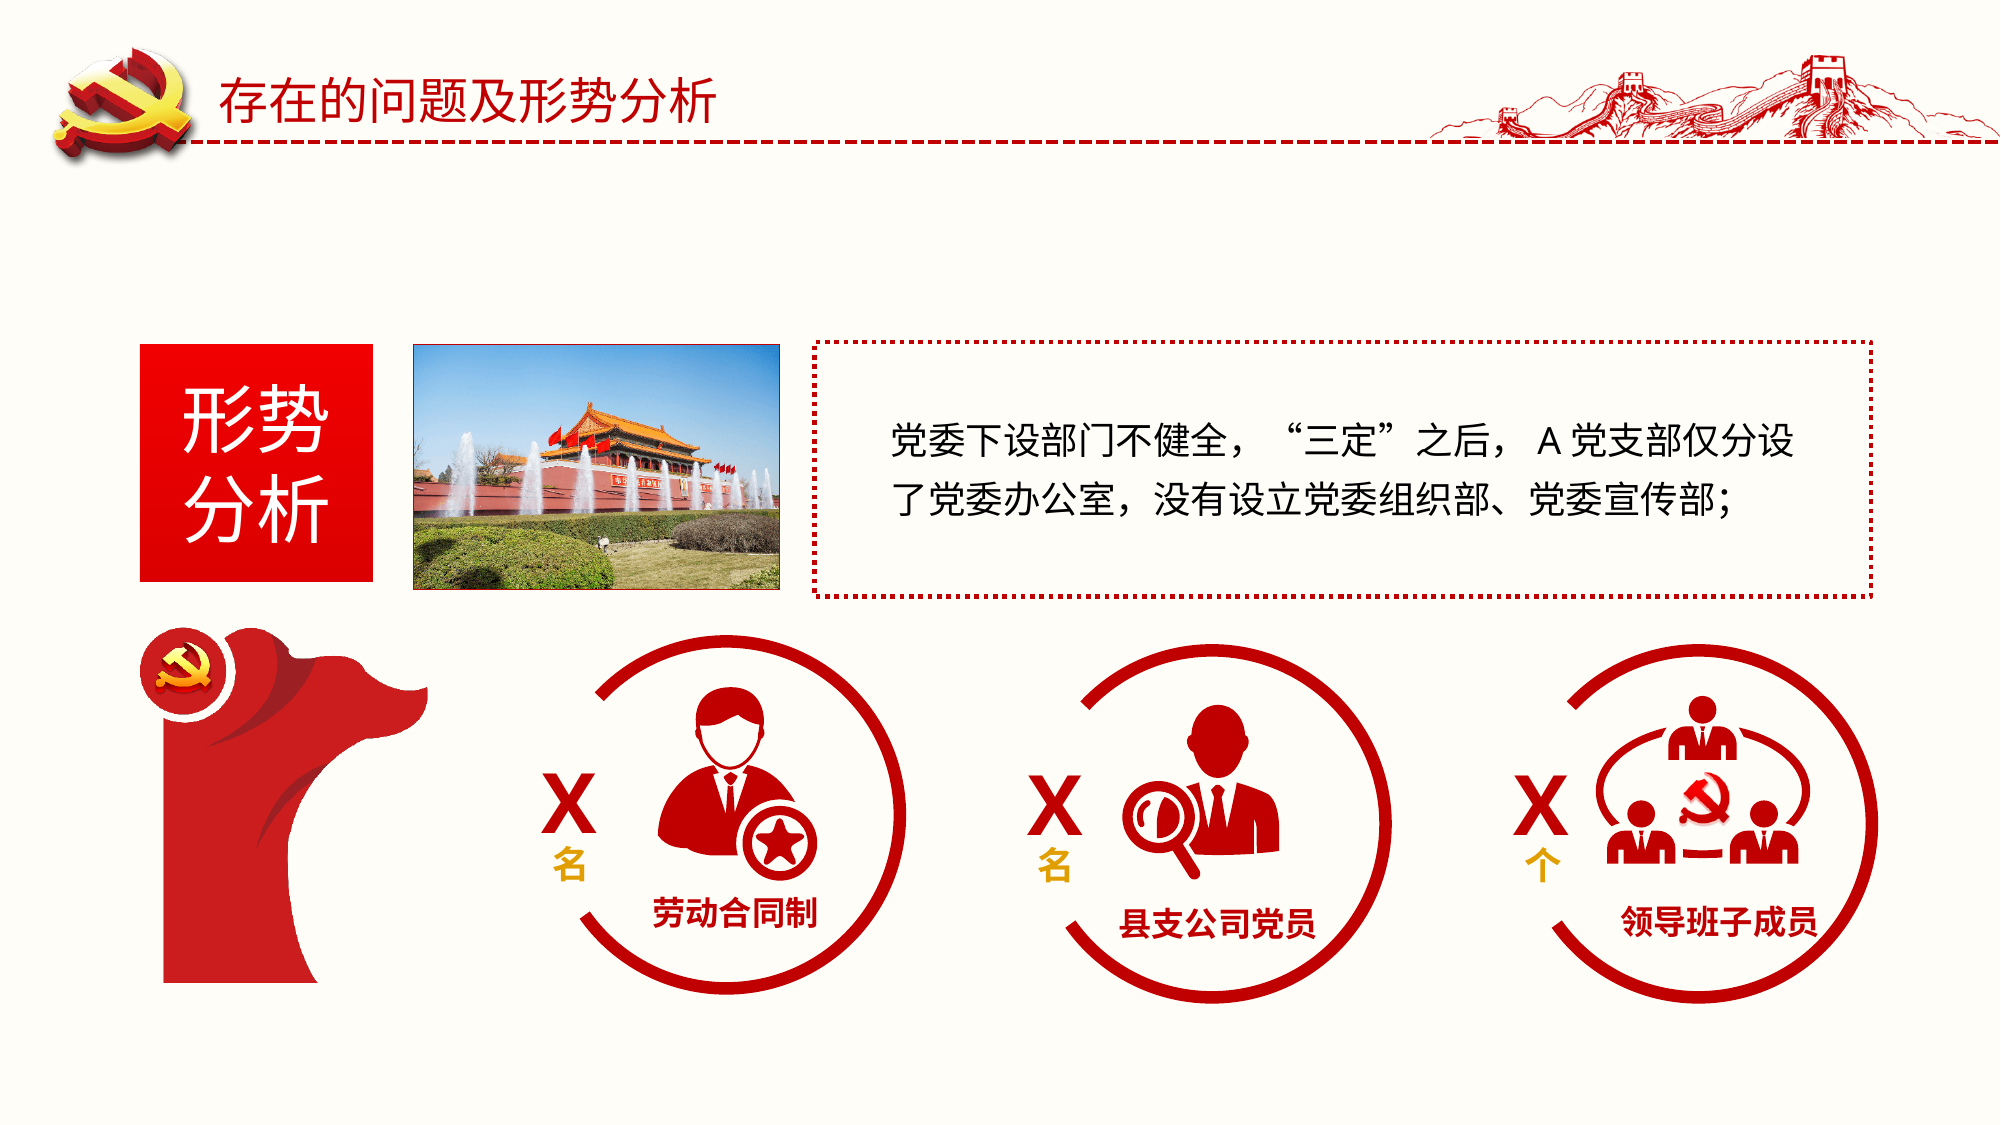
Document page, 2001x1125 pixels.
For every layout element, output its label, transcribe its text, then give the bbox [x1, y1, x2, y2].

picture [1426, 55, 2000, 138]
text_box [1595, 695, 1811, 864]
text_box X [1473, 744, 1595, 860]
text_box [1570, 649, 1873, 891]
text_box [584, 894, 845, 989]
text_box [1556, 895, 1817, 998]
text_box X [987, 744, 1122, 860]
text_box [1084, 649, 1387, 893]
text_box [657, 686, 818, 881]
picture [48, 45, 202, 170]
picture [137, 593, 430, 1008]
text_box [1069, 904, 1328, 998]
text_box [814, 341, 1872, 597]
text_box 形势 分析 [139, 344, 373, 582]
text_box X [501, 743, 638, 858]
text_box 名 [537, 833, 645, 894]
text_box 劳动合同制 [632, 882, 920, 943]
text_box 县支公司党员 [1098, 893, 1386, 954]
text_box 领导班子成员 [1600, 891, 1888, 952]
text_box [1122, 704, 1280, 880]
text_box 名 [1023, 835, 1131, 895]
text_box 党委下设部门不健全，“三定”之后，A党支部仅分设了党委办公室，没有设立党委组织部、党委宣传部； [875, 396, 1831, 529]
text_box 个 [1509, 835, 1617, 895]
picture [413, 344, 780, 590]
text_box [598, 640, 901, 882]
text_box 存在的问题及形势分析 [203, 61, 734, 137]
